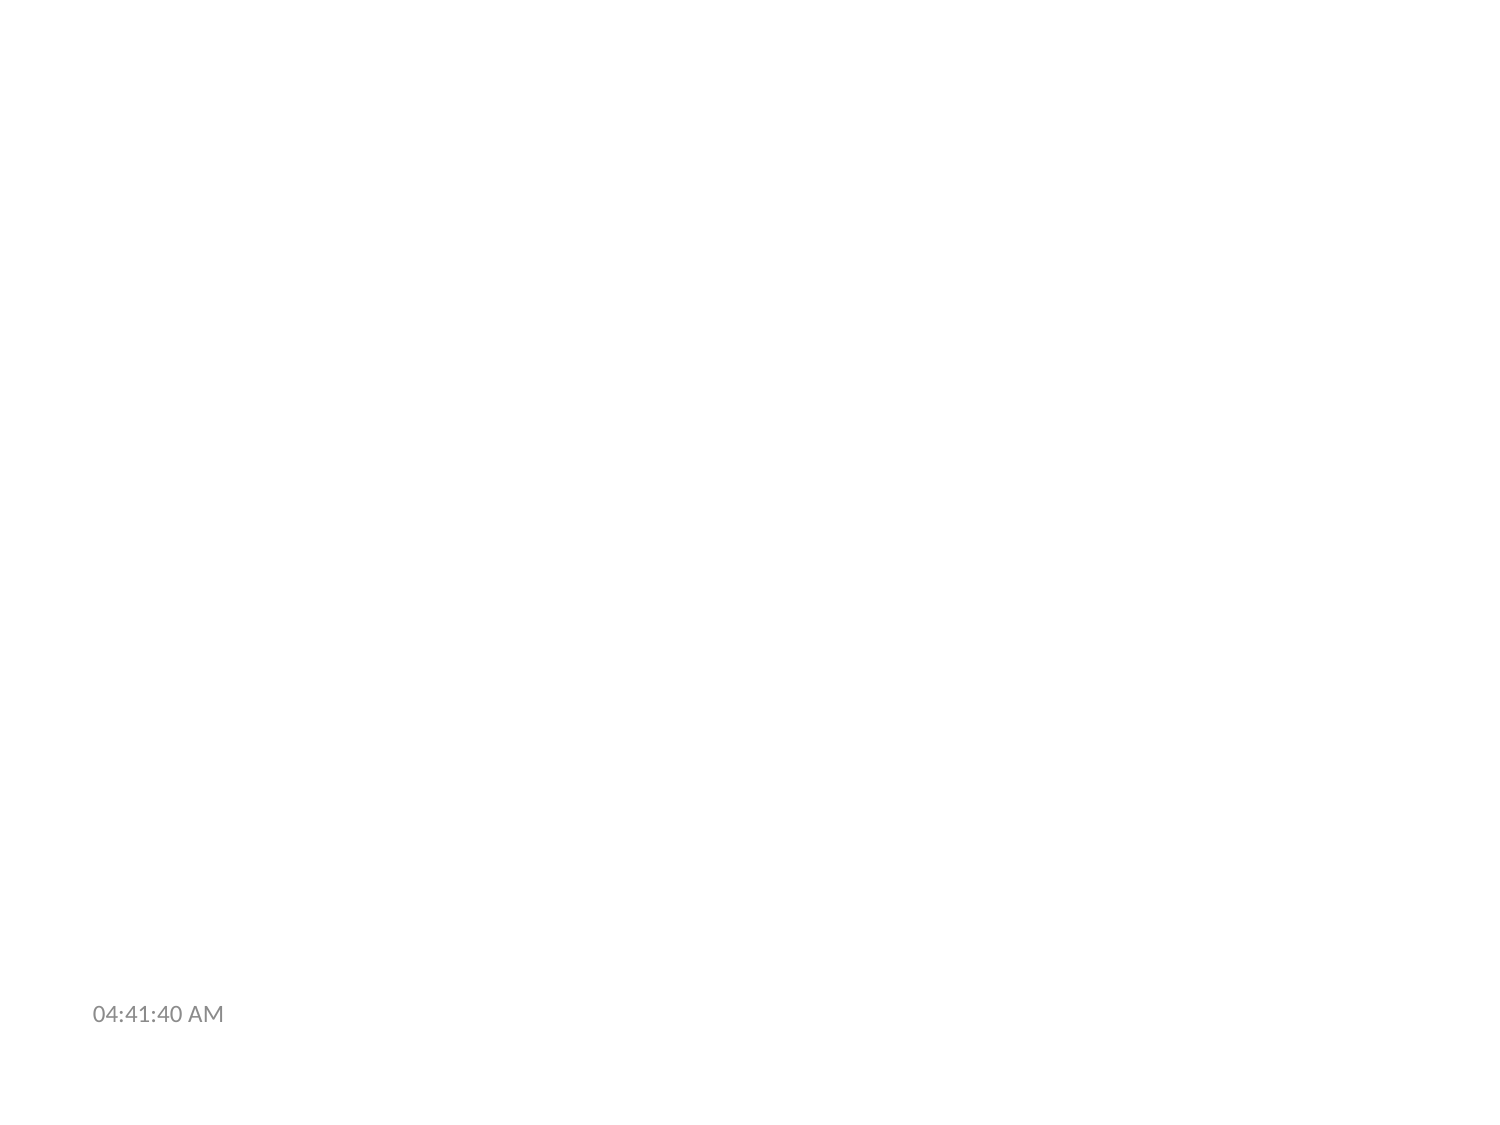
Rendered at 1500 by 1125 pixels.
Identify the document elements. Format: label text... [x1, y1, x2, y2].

text_box 3:35:09 PM [77, 982, 428, 1043]
